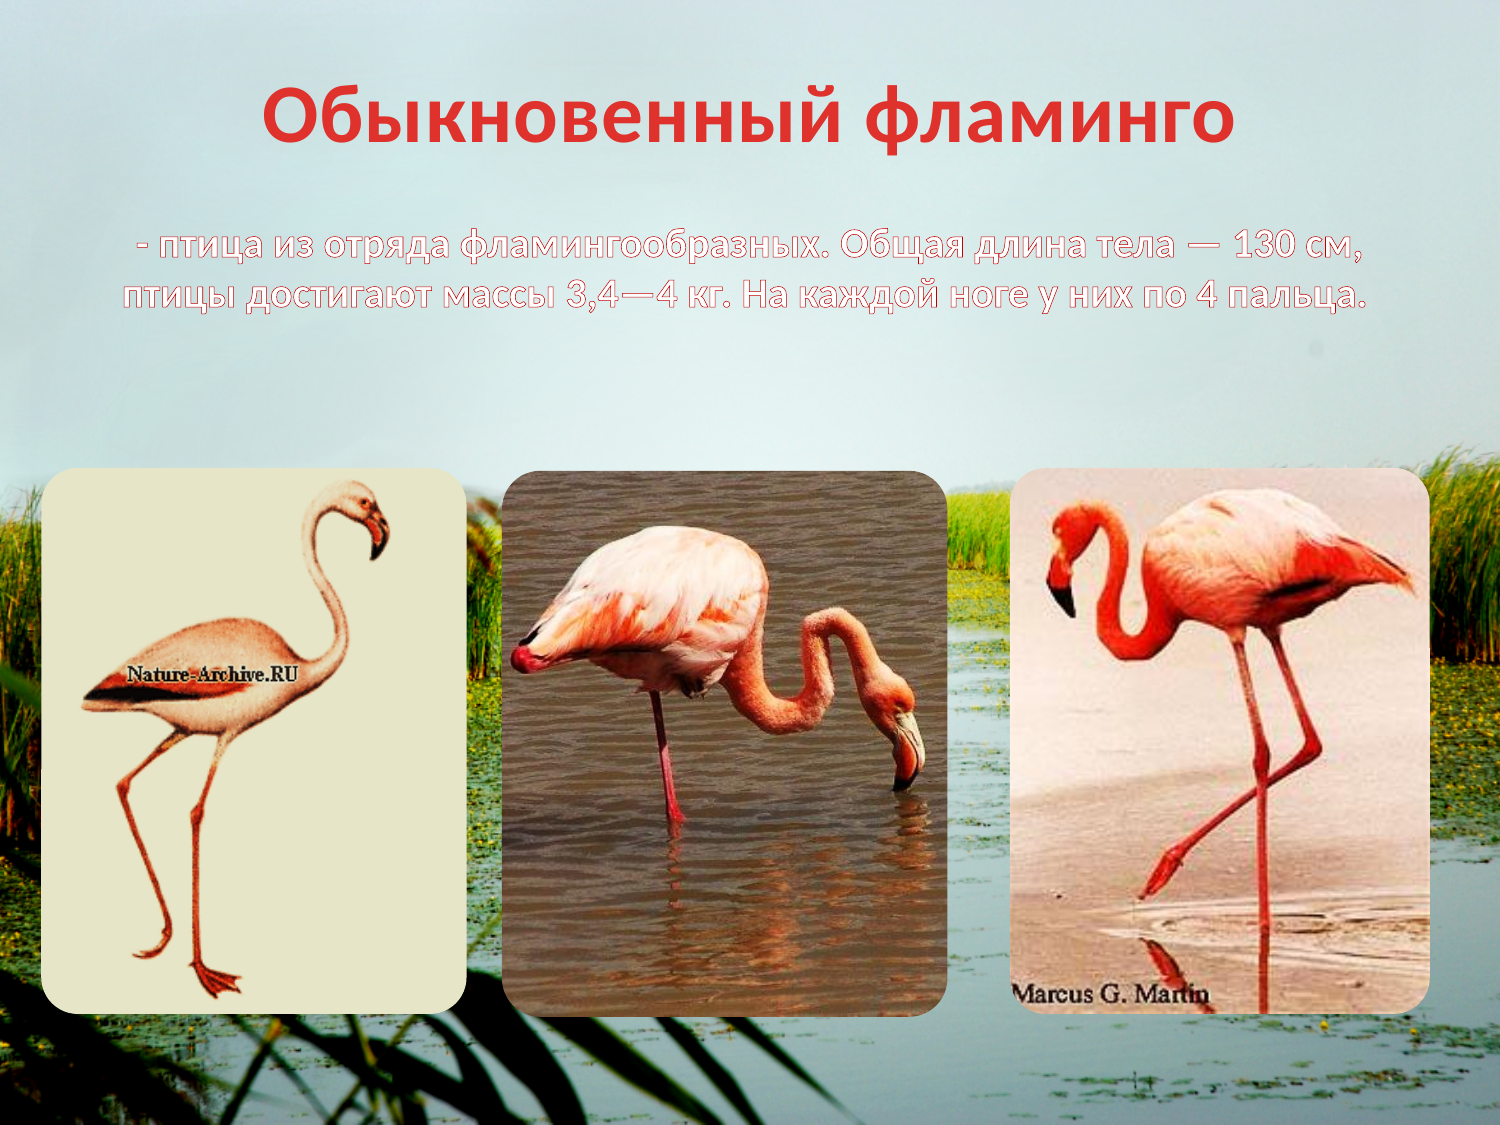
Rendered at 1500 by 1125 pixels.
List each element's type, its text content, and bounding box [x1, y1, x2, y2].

text_box Обыкновенный фламинго [88, 51, 1412, 167]
picture [0, 0, 1500, 1125]
text_box - птица из отряда фламингообразных. Общая длина тела — 130 см, птицы достигают массы 3,4—4 кг. На каждой ноге у них по 4 пальца. [88, 208, 1412, 323]
